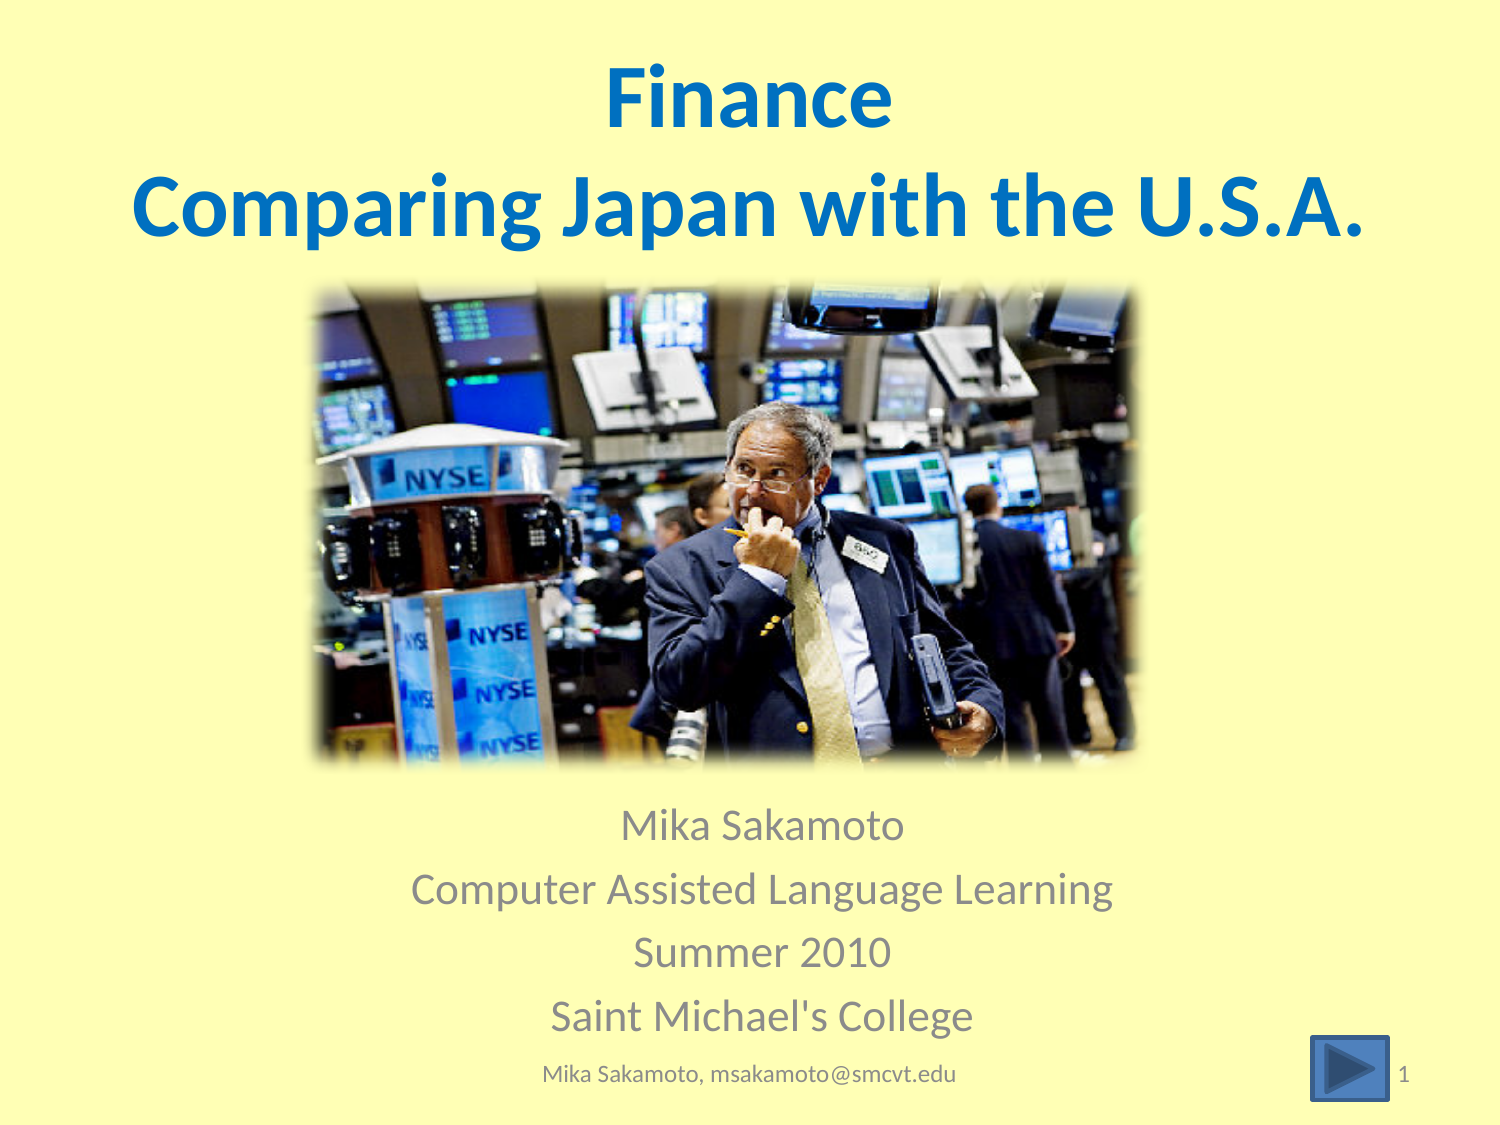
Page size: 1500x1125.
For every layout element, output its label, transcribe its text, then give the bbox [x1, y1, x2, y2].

slide_number 1 [1074, 1042, 1425, 1103]
picture [299, 274, 1151, 776]
text_box [1310, 1035, 1390, 1102]
footer Mika Sakamoto, msakamoto@smcvt.edu [512, 1042, 988, 1103]
title Finance Comparing Japan with the U.S.A. [112, 24, 1388, 267]
subtitle Mika Sakamoto Computer Assisted Language Learning Summer 2010 Saint Michael's College [237, 787, 1288, 1050]
